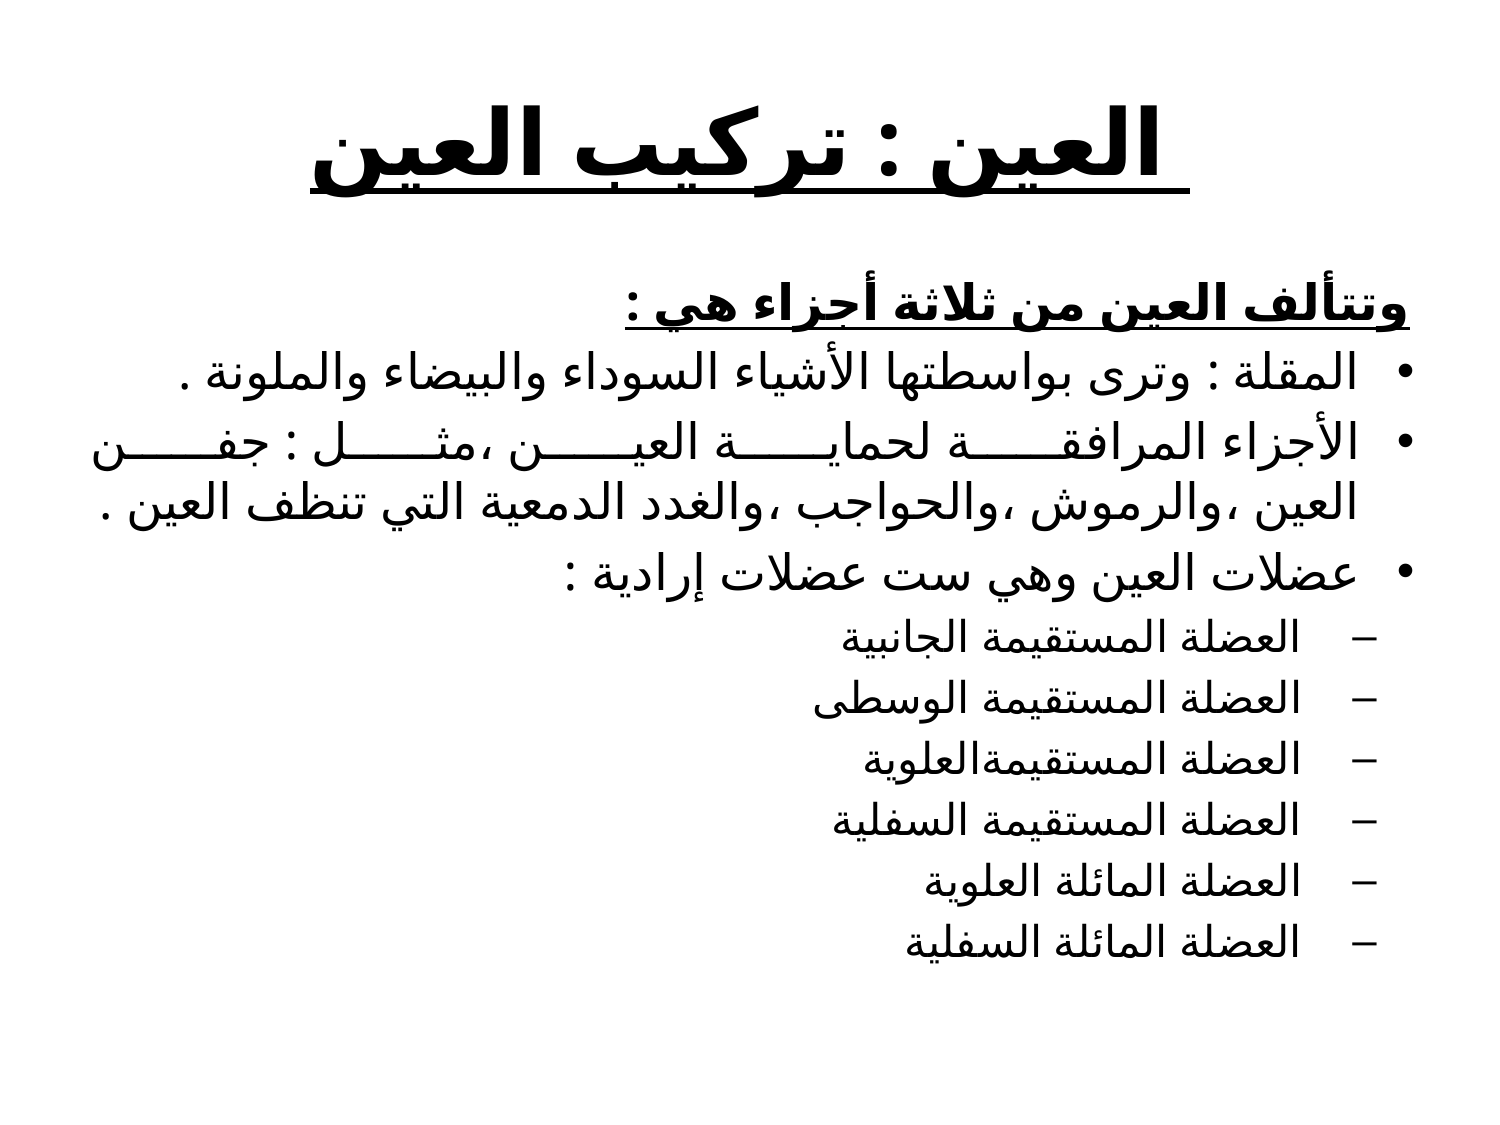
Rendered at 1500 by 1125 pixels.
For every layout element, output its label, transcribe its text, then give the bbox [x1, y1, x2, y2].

list وتتألف العين من ثلاثة أجزاء هي : المقلة : وترى بواسطتها الأشياء السوداء والبيضاء والملونة . الأجزاء المرافقة لحماية العين ،مثل : جفن العين ،والرموش ،والحواجب ،والغدد الدمعية التي تنظف العين . عضلات العين وهي ست عضلات إرادية : العضلة المستقيمة الجانبية العضلة المستقيمة الوسطى العضلة المستقيمةالعلوية العضلة المستقيمة السفلية العضلة المائلة العلوية العضلة المائلة السفلية [75, 262, 1425, 1005]
title العين : تركيب العين [75, 45, 1425, 233]
